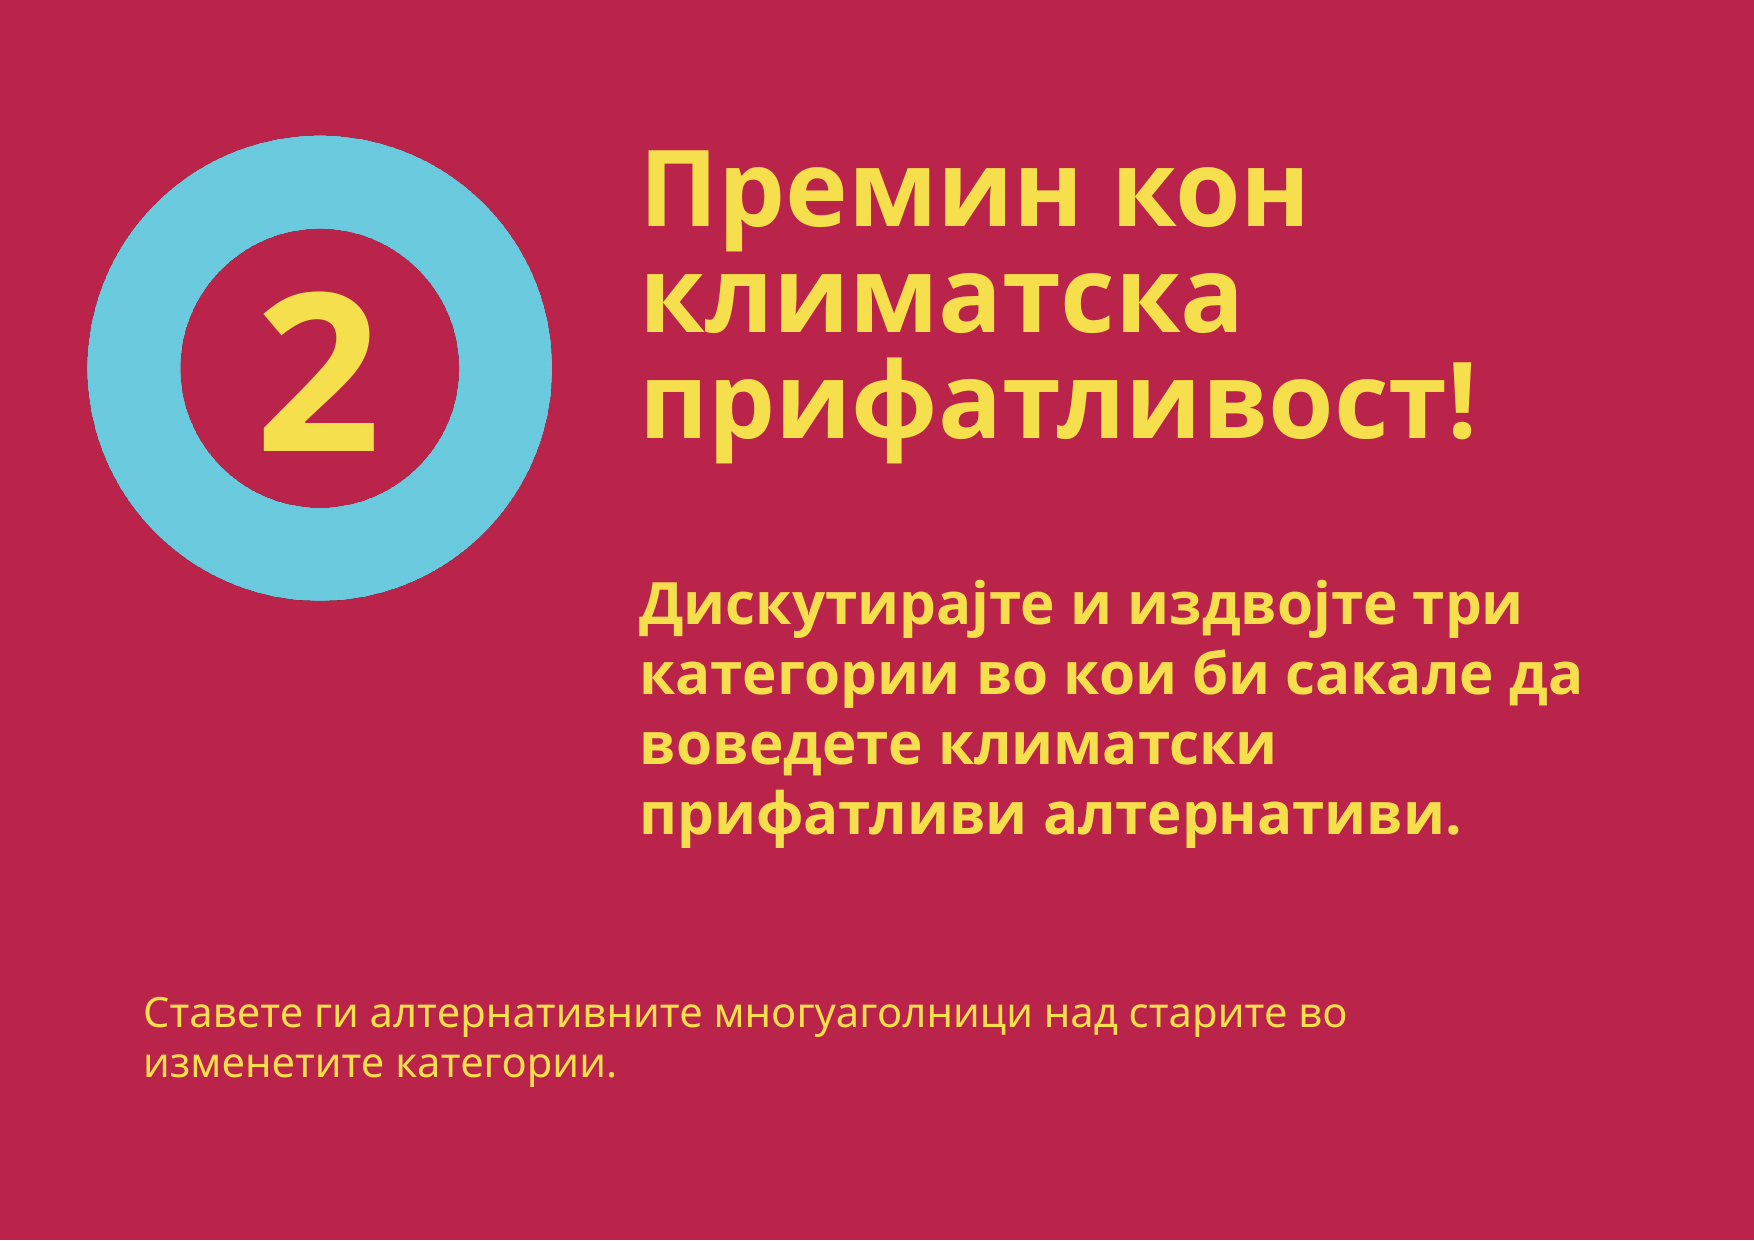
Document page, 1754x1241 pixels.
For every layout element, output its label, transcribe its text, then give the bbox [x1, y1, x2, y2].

picture [87, 135, 552, 601]
text_box Премин кон климатска прифатливост! Дискутирајте и издвојте три категории во кои би сакале да воведете климатски прифатливи алтернативи. [624, 134, 1667, 854]
text_box Ставете ги алтернативните многуаголници над старите во изменетите категории. [128, 978, 1599, 1093]
